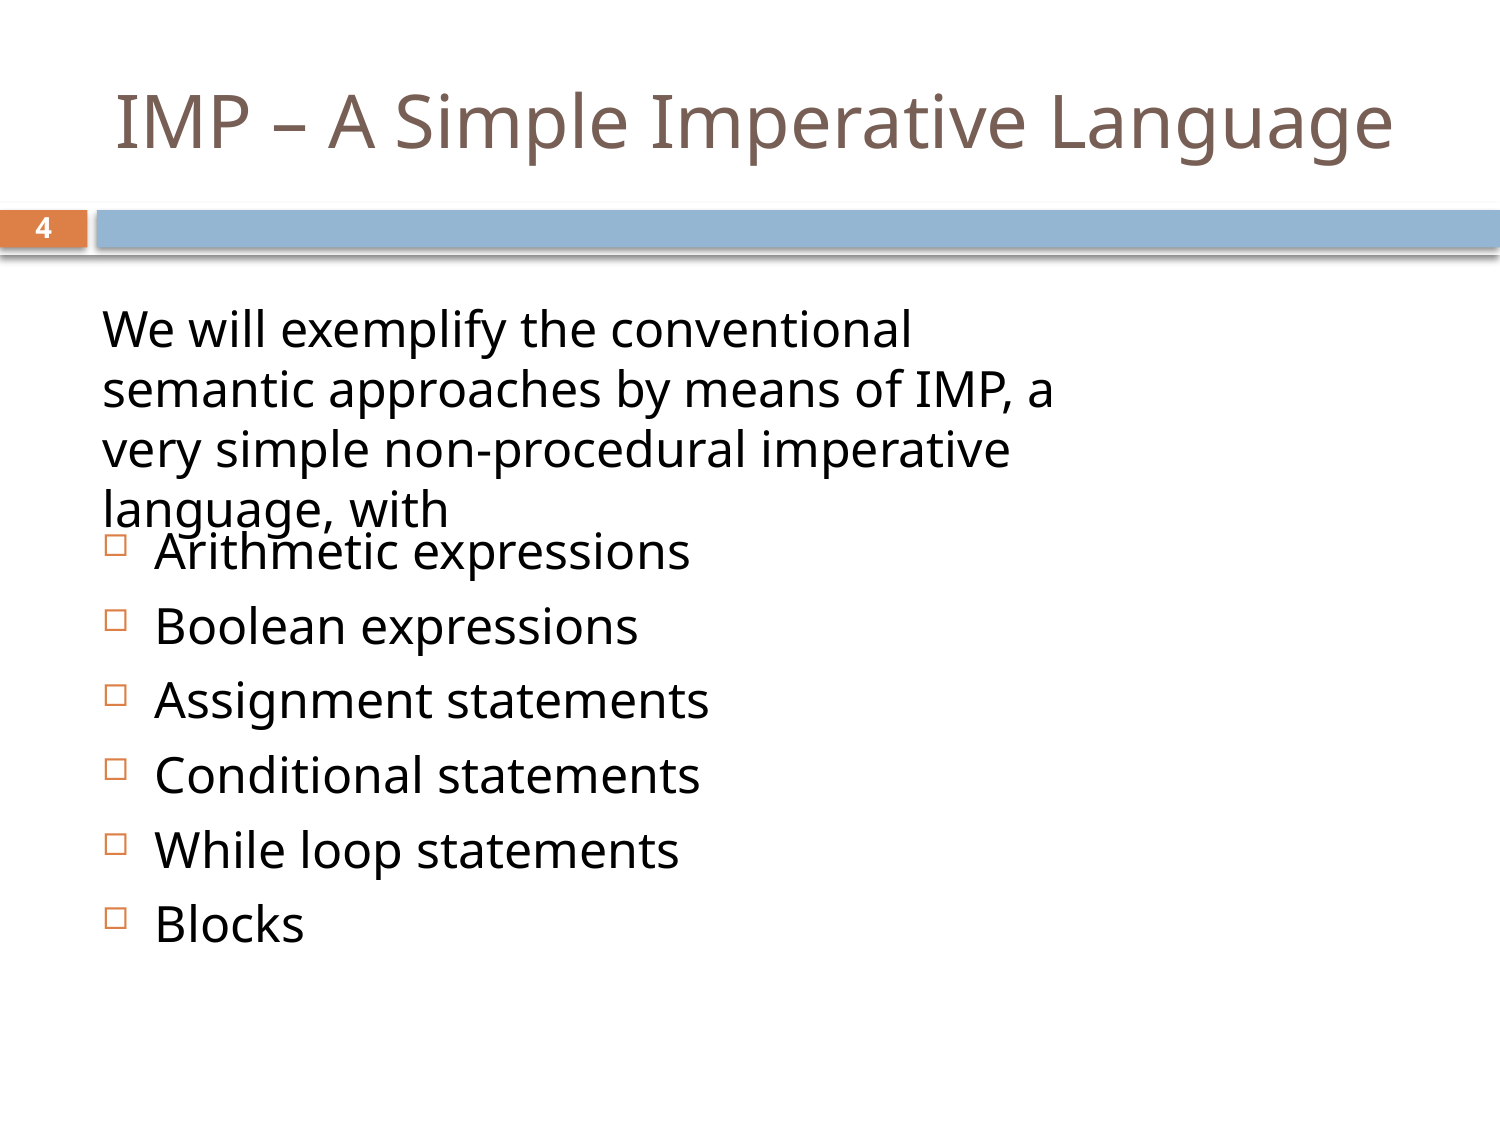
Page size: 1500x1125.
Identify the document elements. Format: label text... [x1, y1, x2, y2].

list Arithmetic expressions Boolean expressions Assignment statements Conditional statements While loop statements Blocks [87, 512, 1400, 963]
text_box We will exemplify the conventional semantic approaches by means of IMP, a very simple non-procedural imperative language, with [87, 290, 1100, 546]
slide_number 4 [0, 208, 88, 249]
title IMP – A Simple Imperative Language [100, 37, 1438, 200]
